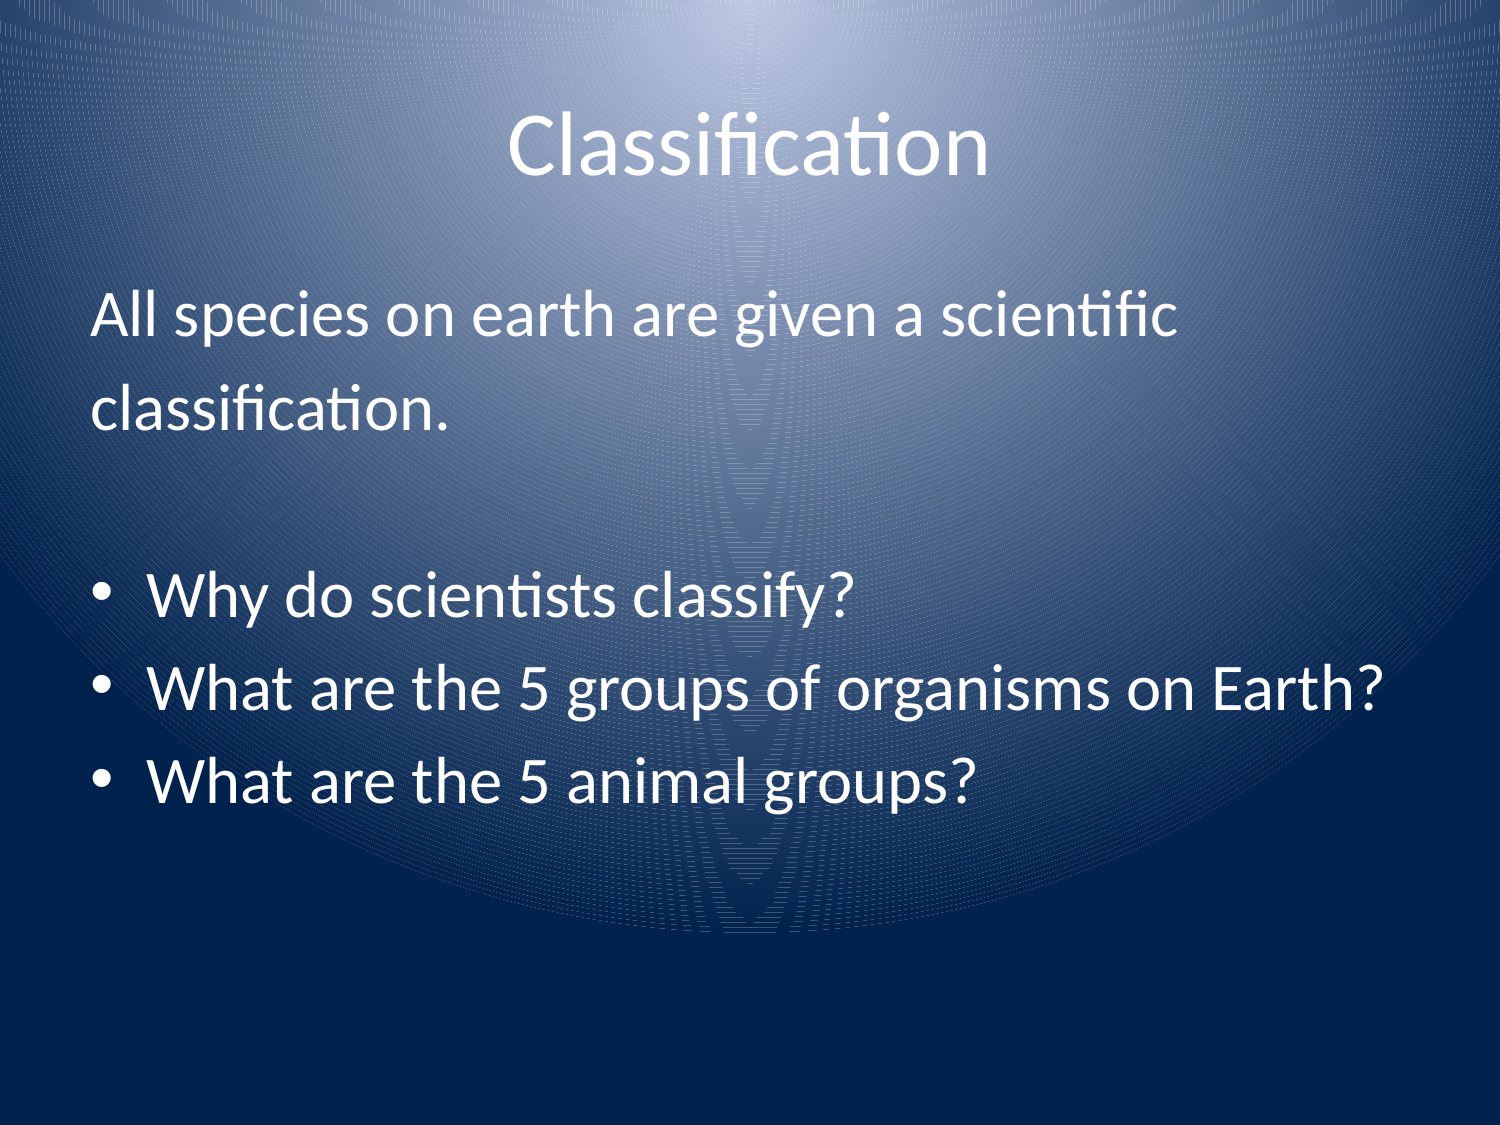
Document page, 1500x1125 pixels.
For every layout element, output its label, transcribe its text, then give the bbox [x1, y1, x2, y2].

list All species on earth are given a scientific classification. Why do scientists classify? What are the 5 groups of organisms on Earth? What are the 5 animal groups? [75, 262, 1425, 1005]
title Classification [75, 45, 1425, 233]
